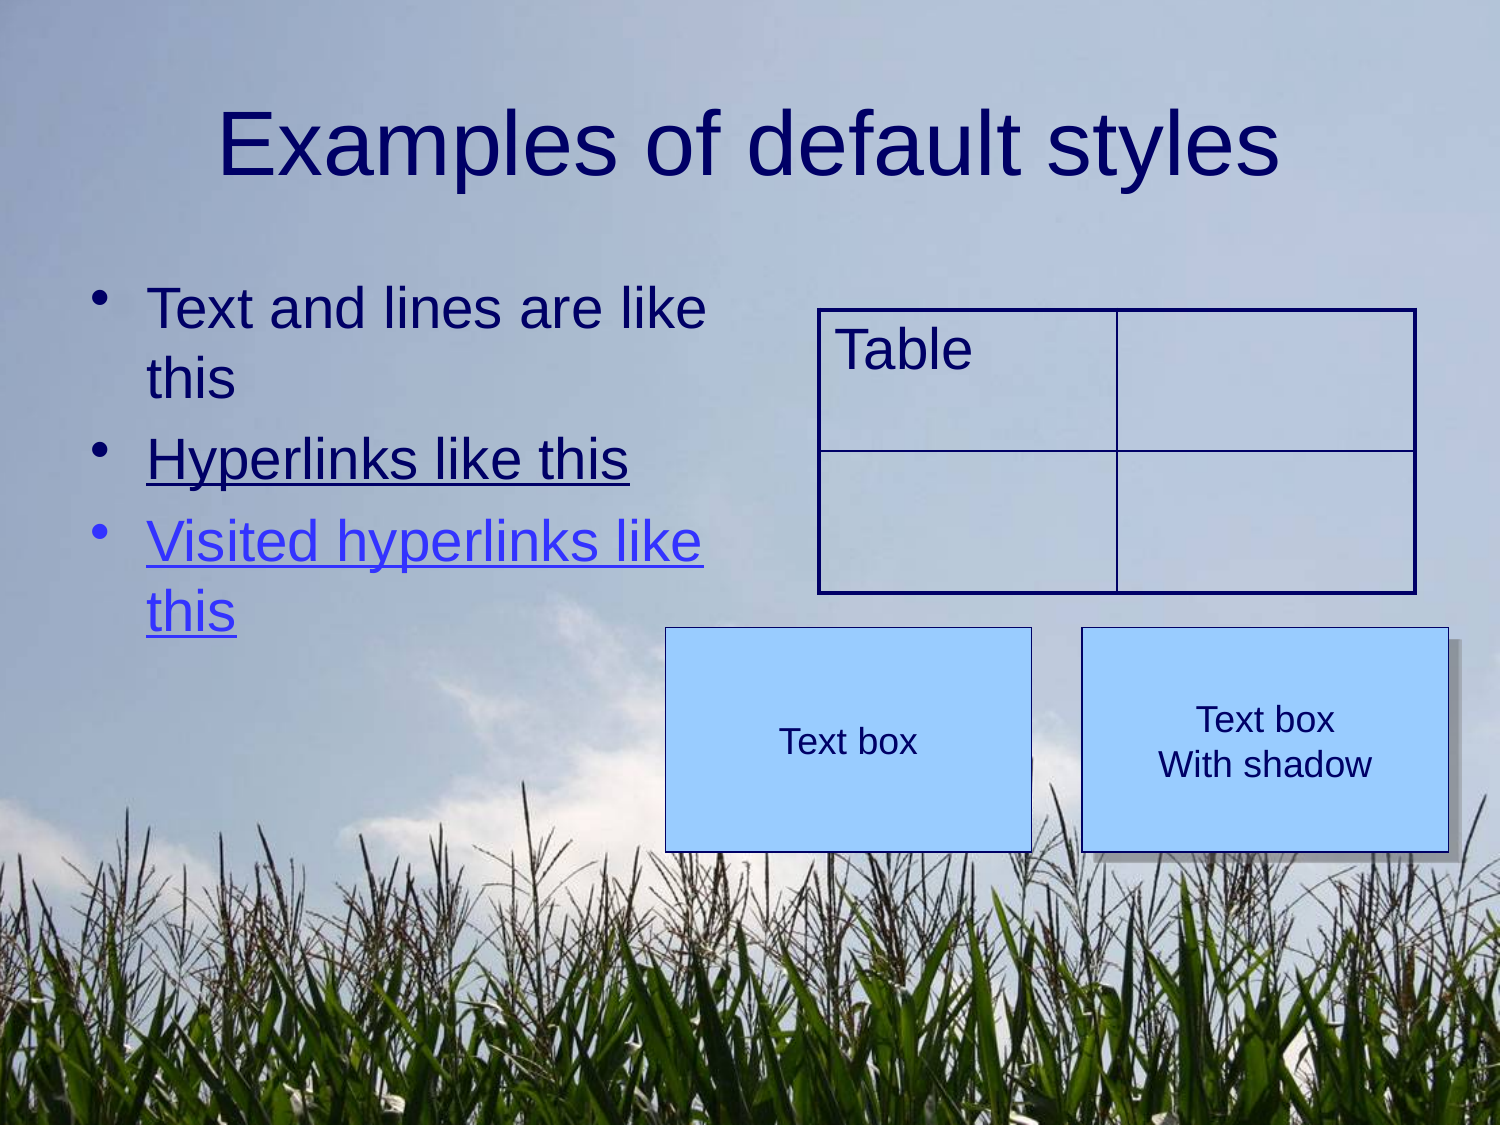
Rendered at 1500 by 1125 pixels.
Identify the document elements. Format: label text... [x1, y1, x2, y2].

title Examples of default styles [75, 45, 1425, 233]
list Text and lines are like this Hyperlinks like this Visited hyperlinks like this [75, 262, 738, 870]
text_box Text box With shadow [1082, 627, 1449, 852]
table_header Table [821, 312, 1116, 450]
text_box Text box [665, 627, 1032, 852]
picture [0, 0, 1500, 1125]
table_header [1118, 312, 1413, 450]
table_cell [1118, 452, 1413, 591]
table_cell [821, 452, 1116, 591]
